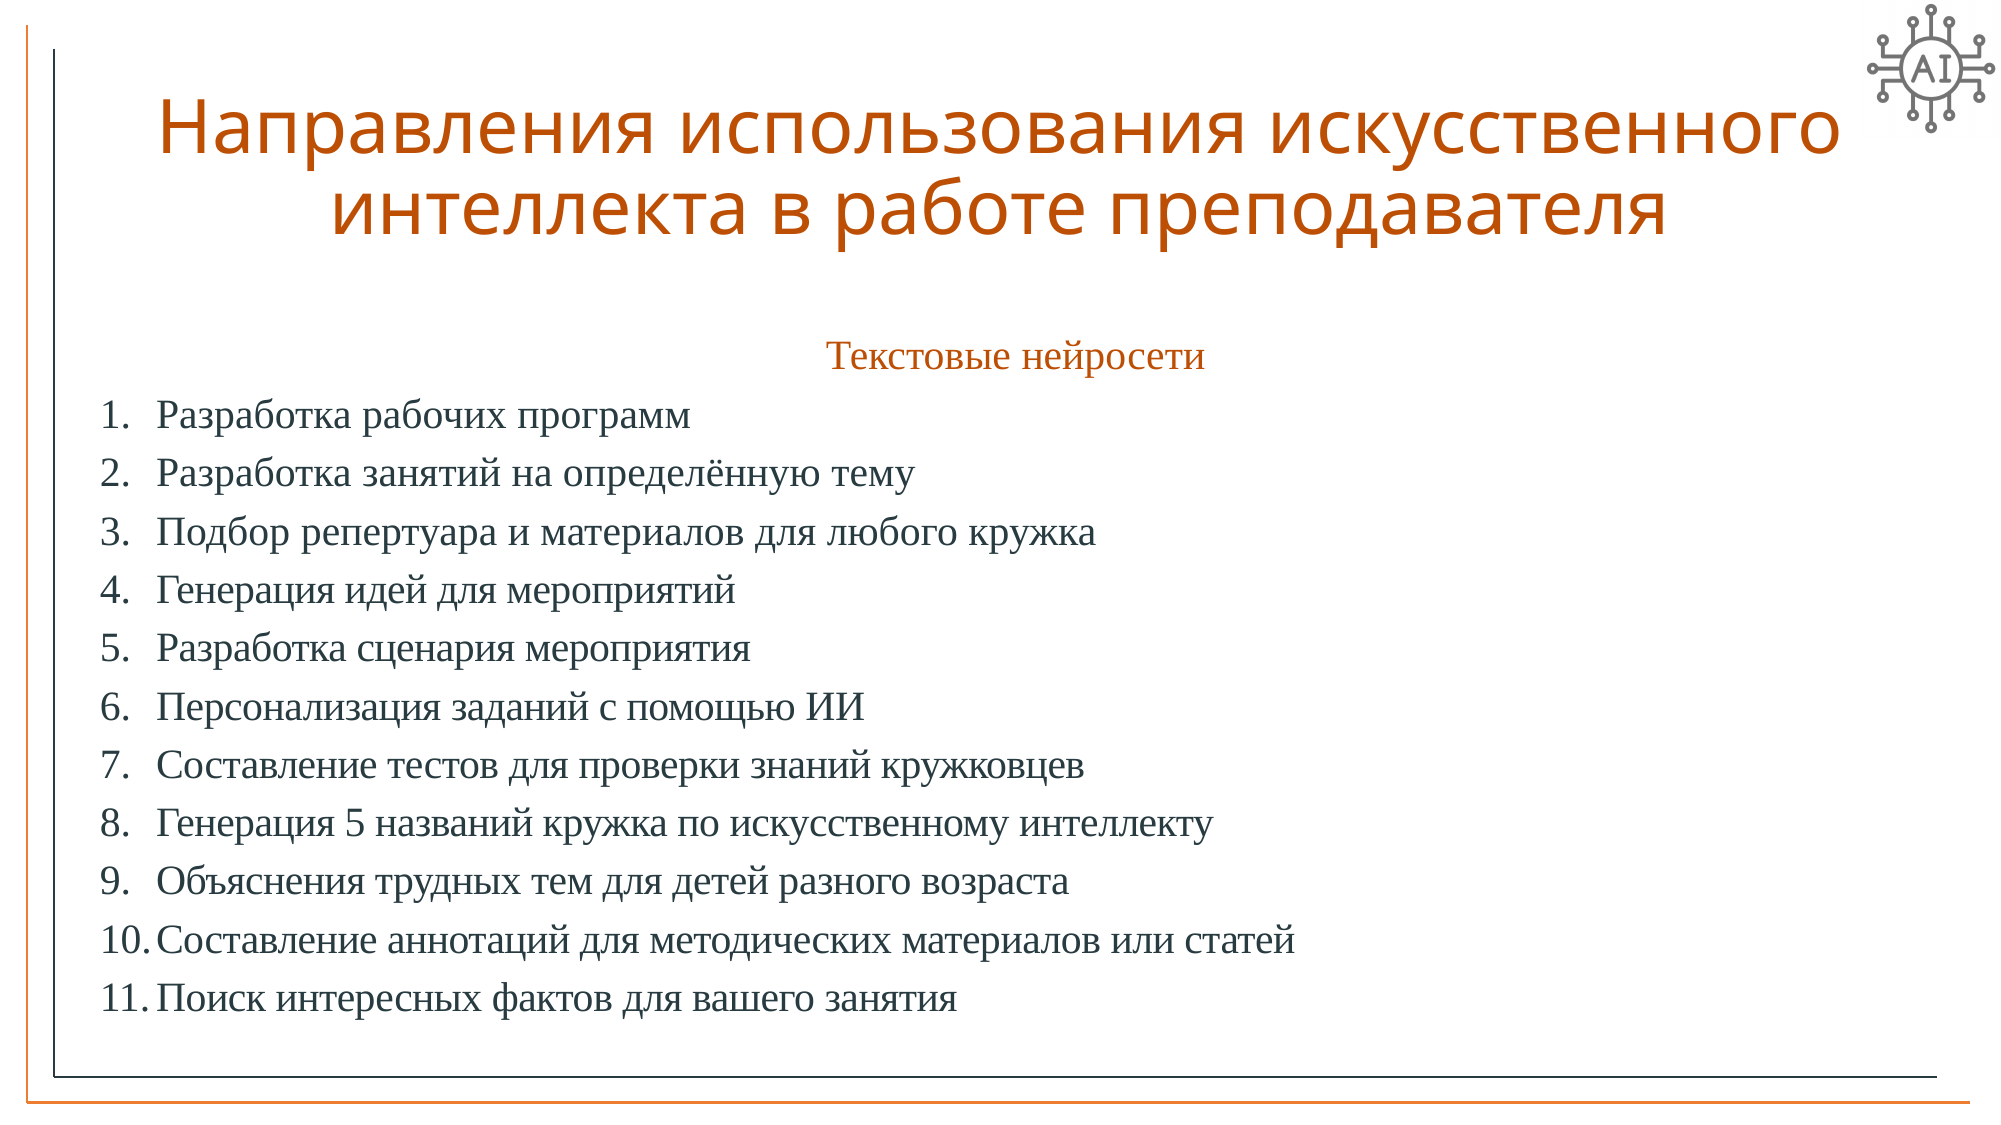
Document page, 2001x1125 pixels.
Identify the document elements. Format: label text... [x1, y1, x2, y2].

title Направления использования искусственного интеллекта в работе преподавателя [137, 61, 1863, 279]
picture [1862, 0, 2000, 138]
text_box Текстовые нейросети Разработка рабочих программ Разработка занятий на определённую тему Подбор репертуара и материалов для любого кружка Генерация идей для мероприятий Разработка сценария мероприятия Персонализация заданий с помощью ИИ Составление тестов для проверки знаний кружковцев Генерация 5 названий кружка по искусственному интеллекту Объяснения трудных тем для детей разного возраста Составление аннотаций для методических материалов или статей Поиск интересных фактов для вашего занятия [84, 320, 1947, 1028]
